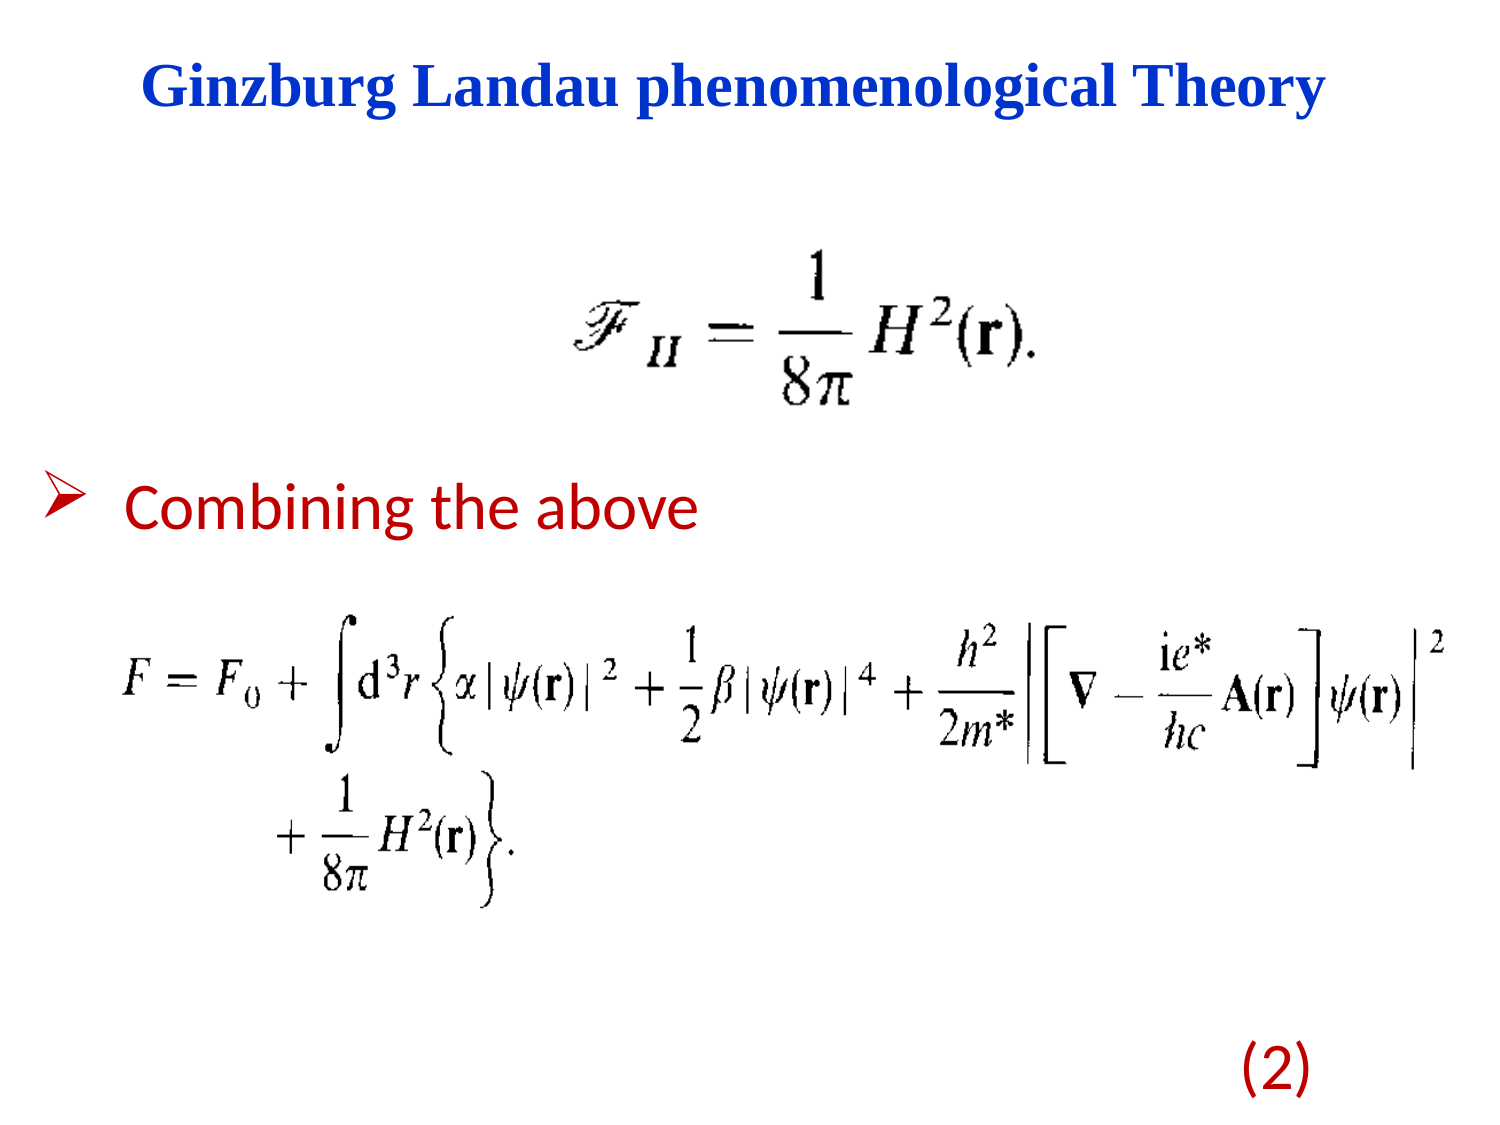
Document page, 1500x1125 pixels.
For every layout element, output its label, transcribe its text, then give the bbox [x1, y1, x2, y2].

picture [49, 574, 1500, 930]
picture [524, 199, 1054, 447]
subtitle Combining the above (2) (2) [24, 174, 1500, 1125]
title Ginzburg Landau phenomenological Theory [125, 0, 1400, 163]
